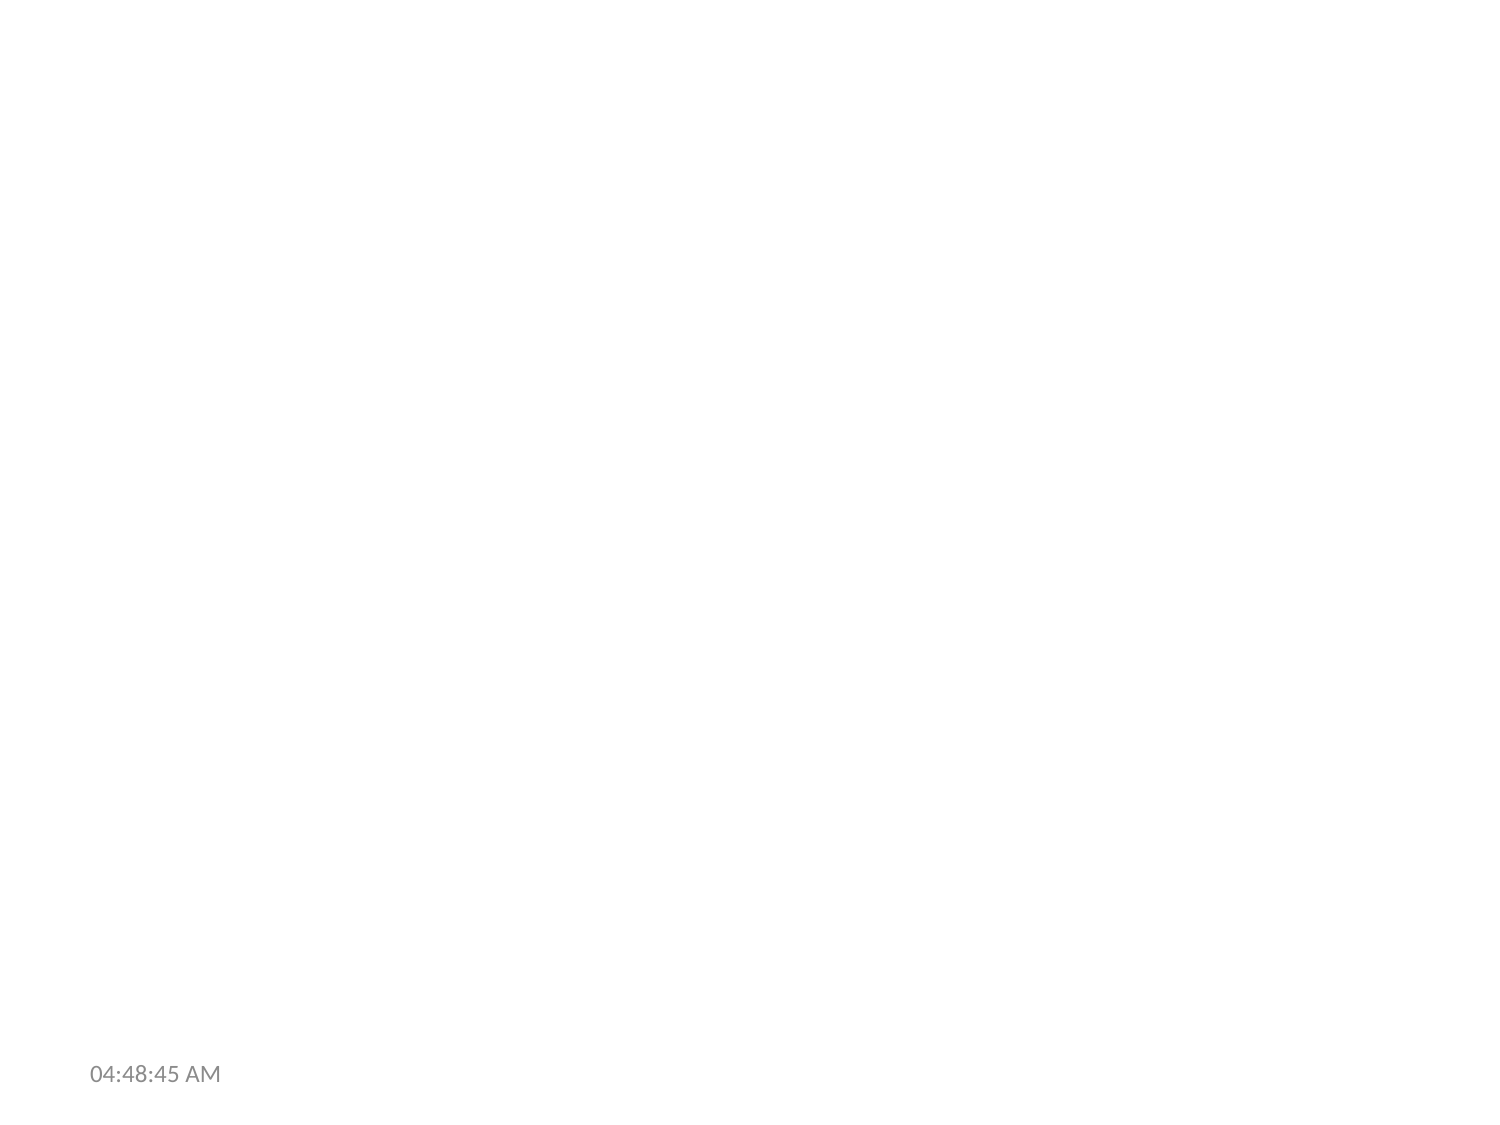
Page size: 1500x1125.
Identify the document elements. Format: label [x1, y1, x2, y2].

slide_number [75, 1042, 425, 1103]
